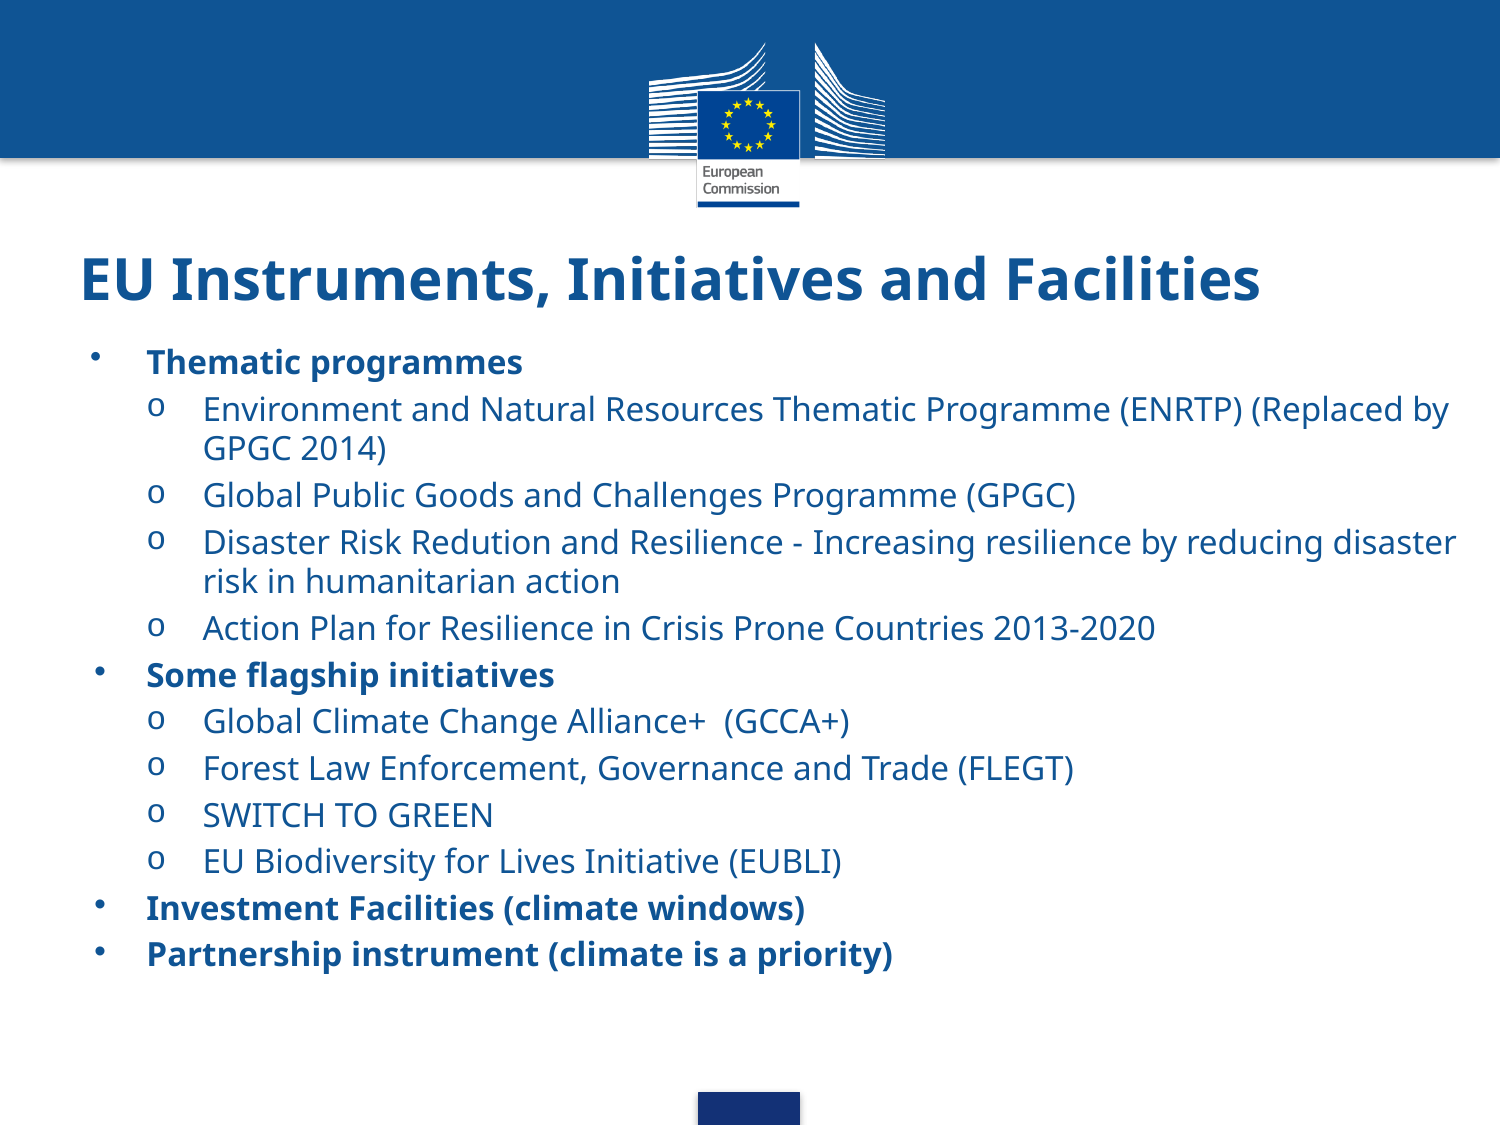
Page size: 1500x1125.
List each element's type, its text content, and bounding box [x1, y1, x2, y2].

list Thematic programmes Environment and Natural Resources Thematic Programme (ENRTP) (Replaced by GPGC 2014) Global Public Goods and Challenges Programme (GPGC) Disaster Risk Redution and Resilience - Increasing resilience by reducing disaster risk in humanitarian action Action Plan for Resilience in Crisis Prone Countries 2013-2020 Some flagship initiatives Global Climate Change Alliance+ (GCCA+) Forest Law Enforcement, Governance and Trade (FLEGT) SWITCH TO GREEN EU Biodiversity for Lives Initiative (EUBLI) Investment Facilities (climate windows) Partnership instrument (climate is a priority) [75, 333, 1500, 913]
title EU Instruments, Initiatives and Facilities [64, 200, 1500, 354]
picture [649, 42, 885, 200]
